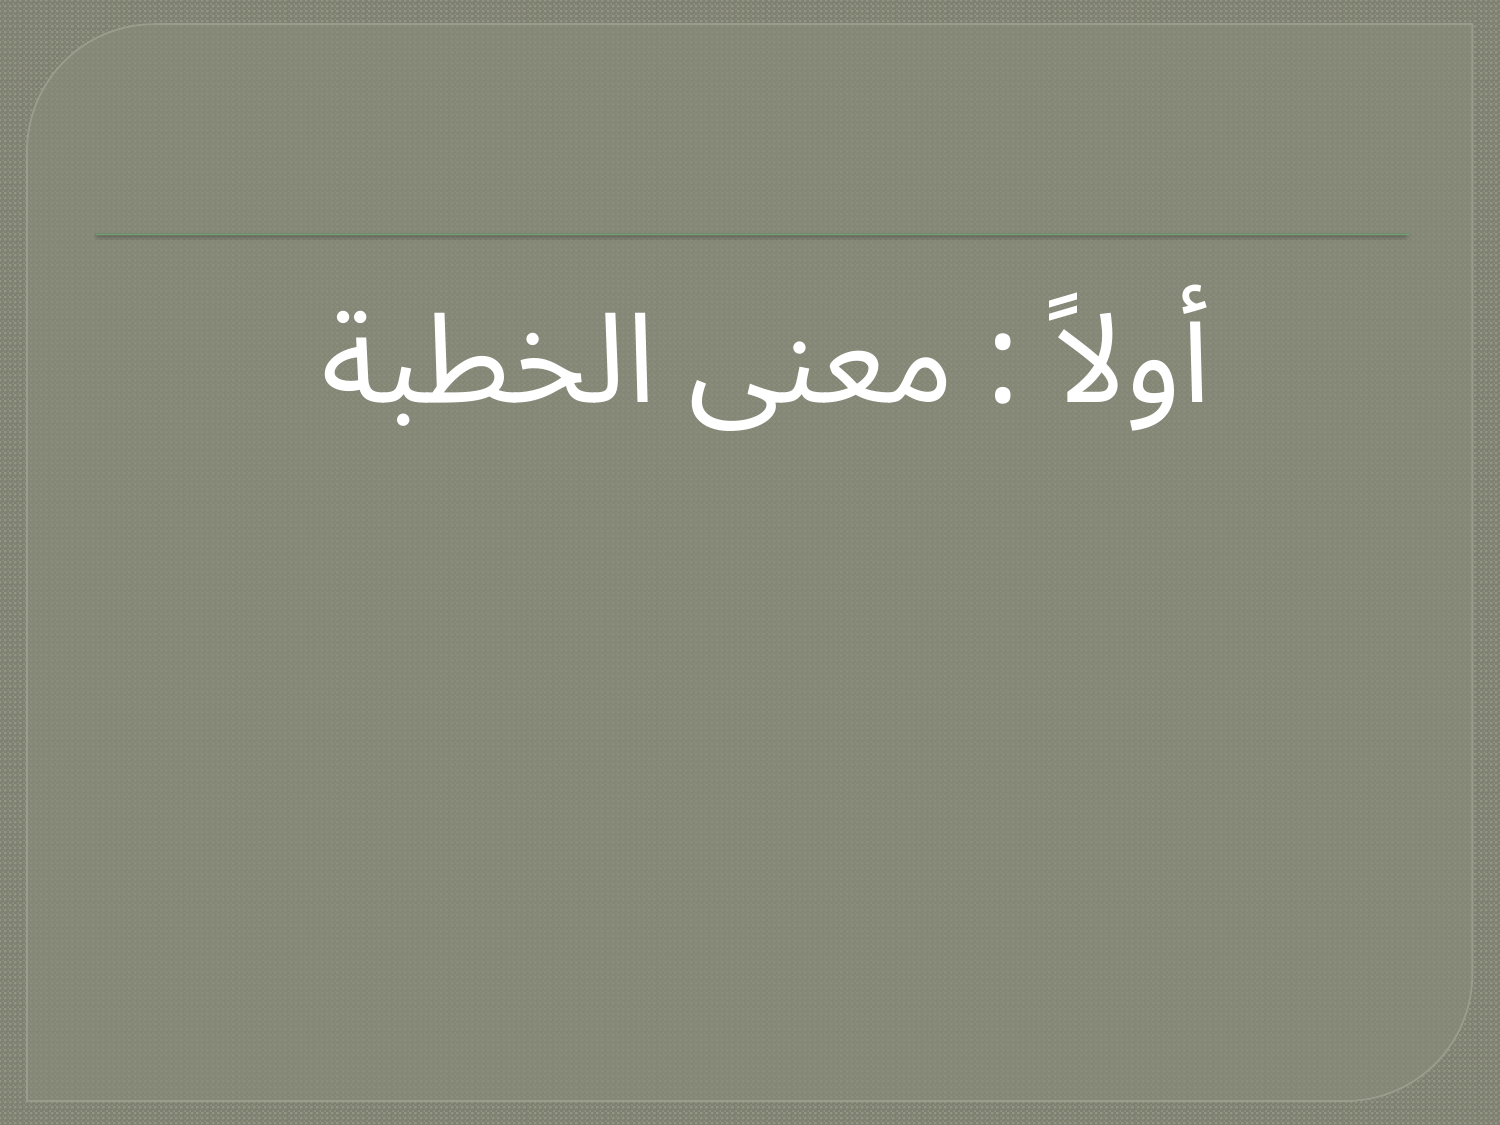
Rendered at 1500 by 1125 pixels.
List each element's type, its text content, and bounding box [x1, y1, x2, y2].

list أولاً : معنى الخطبة [75, 270, 1425, 1013]
